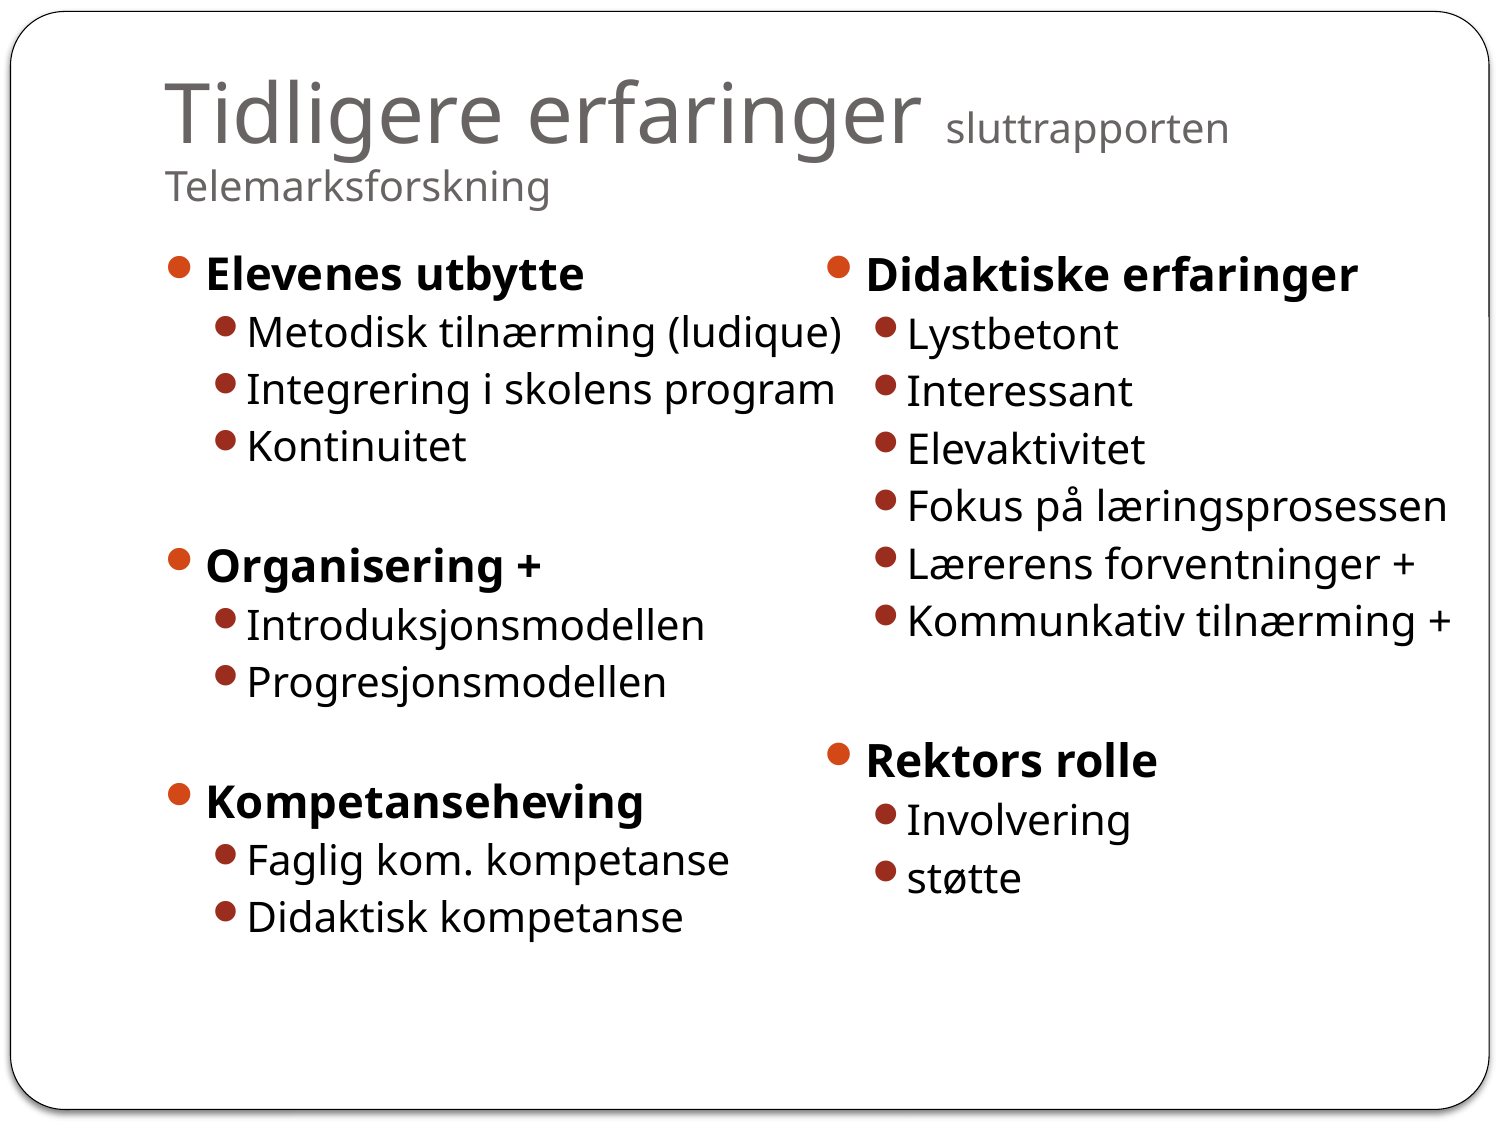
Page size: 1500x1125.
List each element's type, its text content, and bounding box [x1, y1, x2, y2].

list Elevenes utbytte Metodisk tilnærming (ludique) Integrering i skolens program Kontinuitet Organisering + Introduksjonsmodellen Progresjonsmodellen Kompetanseheving Faglig kom. kompetanse Didaktisk kompetanse [150, 237, 809, 988]
list Didaktiske erfaringer Lystbetont Interessant Elevaktivitet Fokus på læringsprosessen Lærerens forventninger + Kommunkativ tilnærming + Rektors rolle Involvering støtte [809, 237, 1470, 988]
title Tidligere erfaringer sluttrapporten Telemarksforskning [150, 45, 1470, 233]
